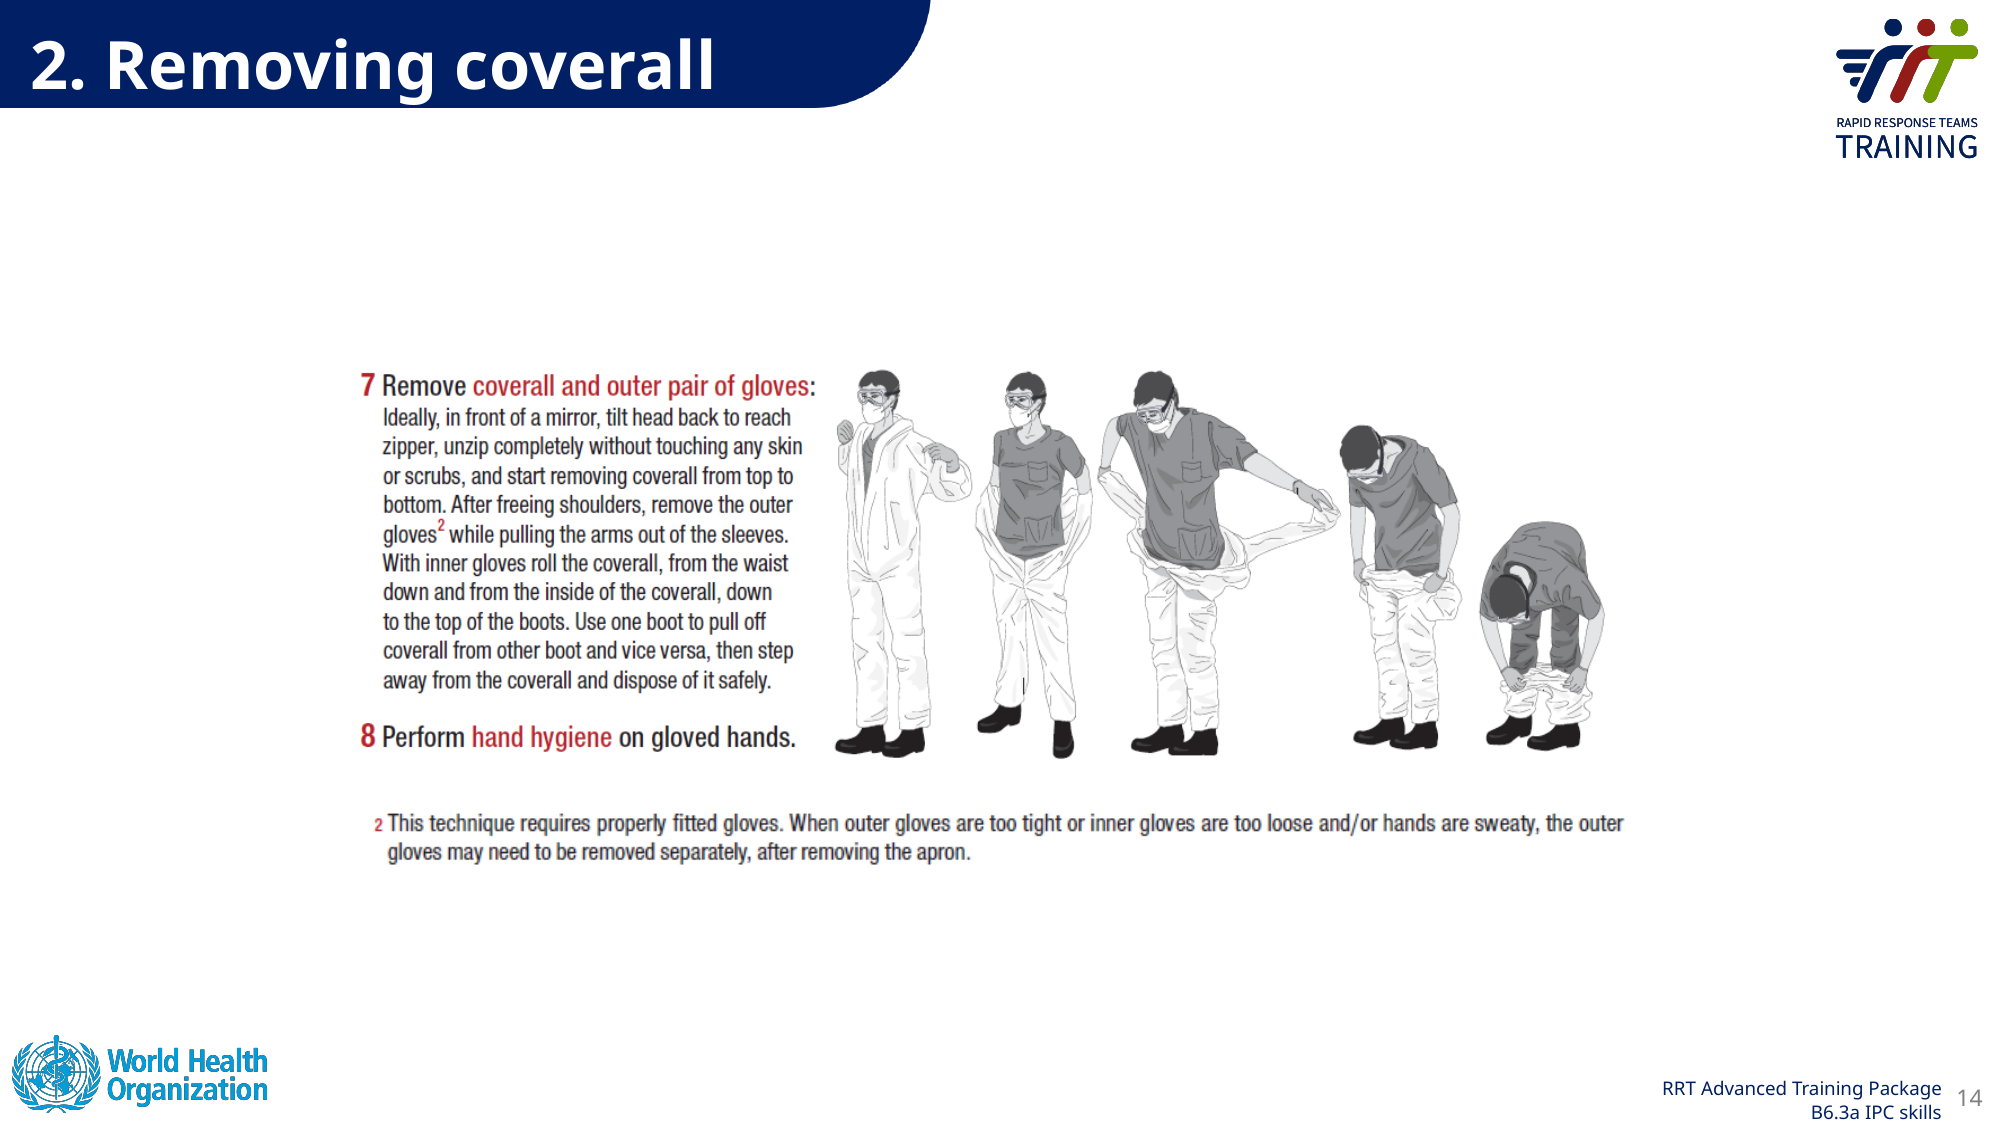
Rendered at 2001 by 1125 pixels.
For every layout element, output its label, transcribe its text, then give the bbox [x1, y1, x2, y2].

picture [22, 1062, 26, 1077]
picture [50, 1108, 62, 1113]
picture [362, 806, 1637, 868]
picture [36, 1088, 78, 1105]
text_box 2. Removing coverall [22, 15, 1490, 122]
picture [34, 1054, 43, 1078]
picture [12, 1035, 54, 1068]
picture [59, 1035, 267, 1113]
picture [46, 1056, 54, 1062]
picture [351, 354, 1649, 771]
picture [30, 1083, 37, 1091]
picture [0, 0, 931, 108]
picture [1835, 19, 1978, 167]
picture [71, 1053, 90, 1091]
picture [24, 1054, 36, 1087]
picture [12, 1083, 48, 1113]
picture [40, 1062, 47, 1070]
